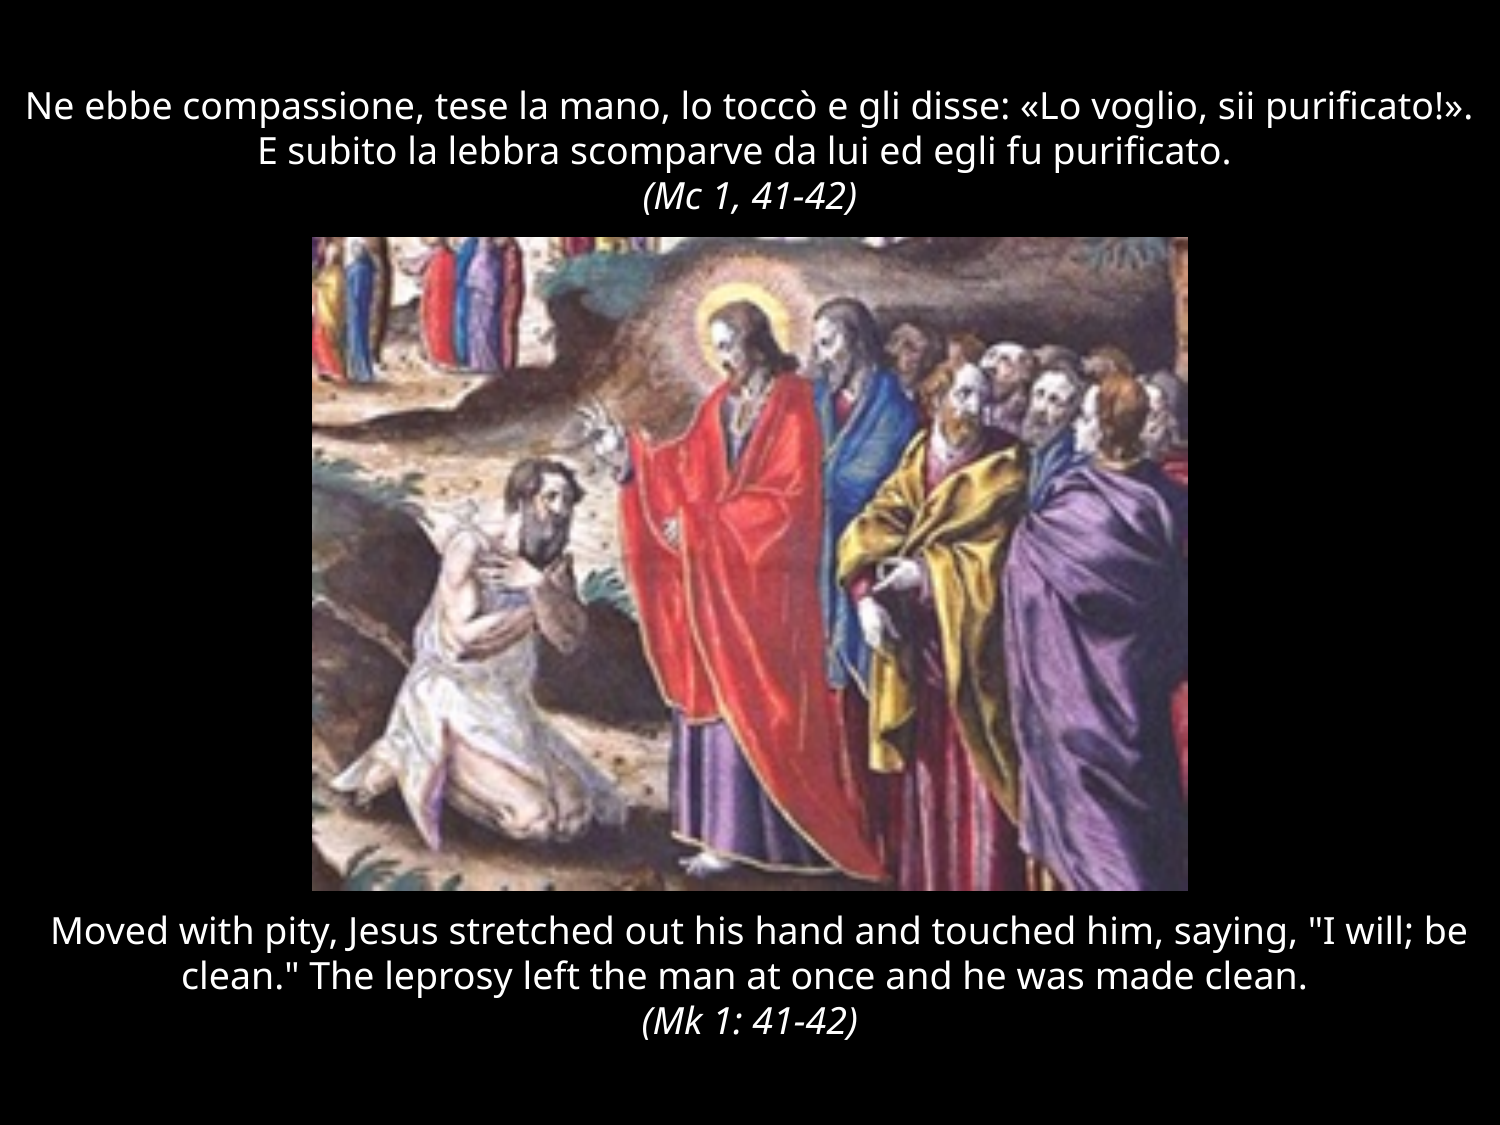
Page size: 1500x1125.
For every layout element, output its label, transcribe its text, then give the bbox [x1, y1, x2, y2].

text_box Ne ebbe compassione, tese la mano, lo toccò e gli disse: «Lo voglio, sii purificato!». E subito la lebbra scomparve da lui ed egli fu purificato. (Mc 1, 41-42) [0, 74, 1500, 225]
text_box Moved with pity, Jesus stretched out his hand and touched him, saying, "I will; be clean." The leprosy left the man at once and he was made clean. (Mk 1: 41-42) [0, 899, 1500, 1050]
picture [312, 237, 1188, 891]
